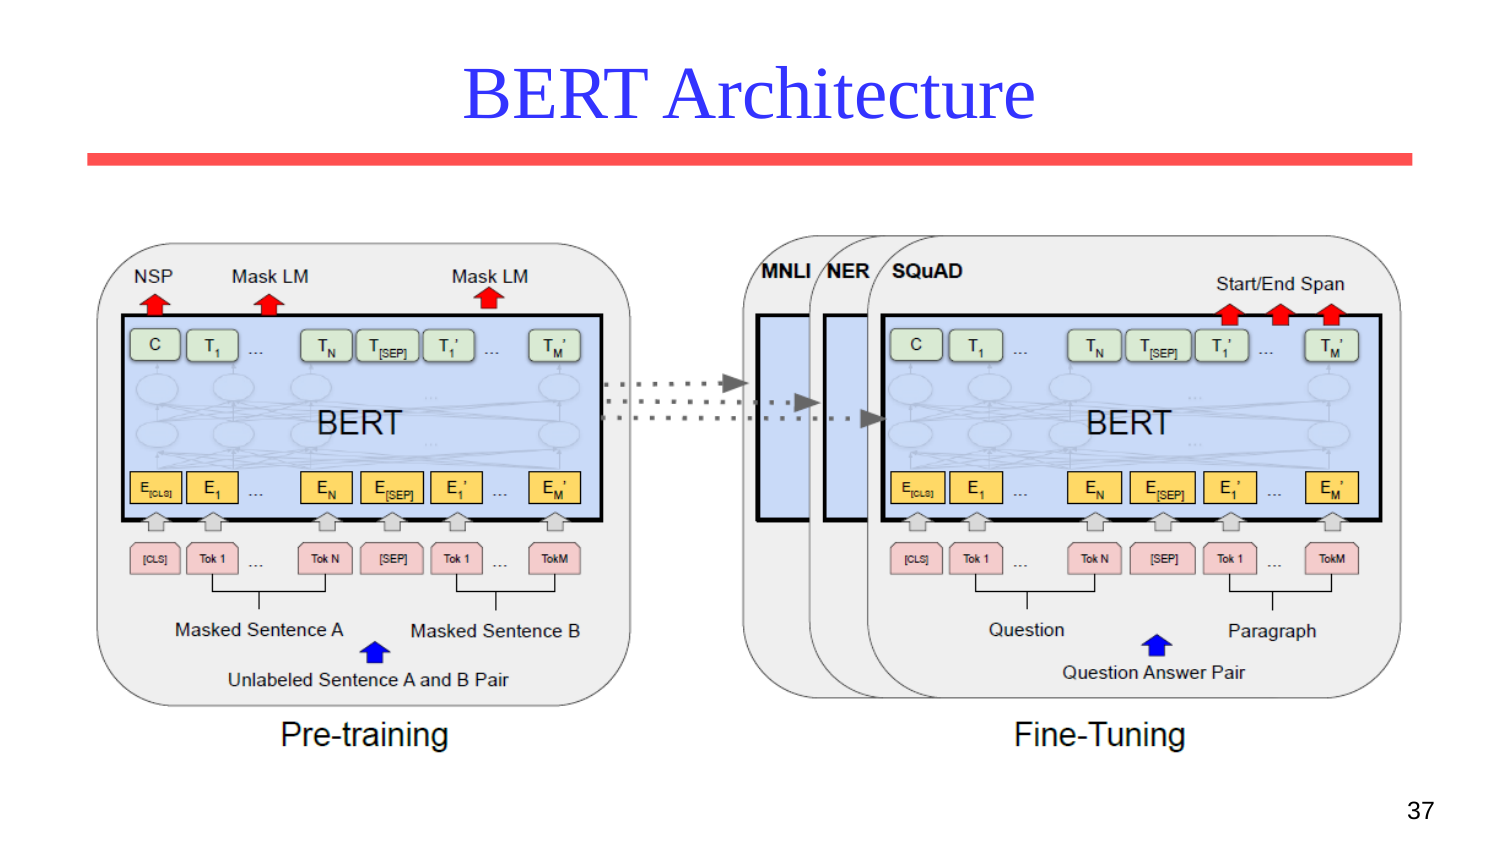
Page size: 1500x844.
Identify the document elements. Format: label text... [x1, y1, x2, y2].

slide_number 37 [1137, 787, 1451, 844]
title BERT Architecture [112, 27, 1388, 151]
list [61, 216, 1422, 788]
